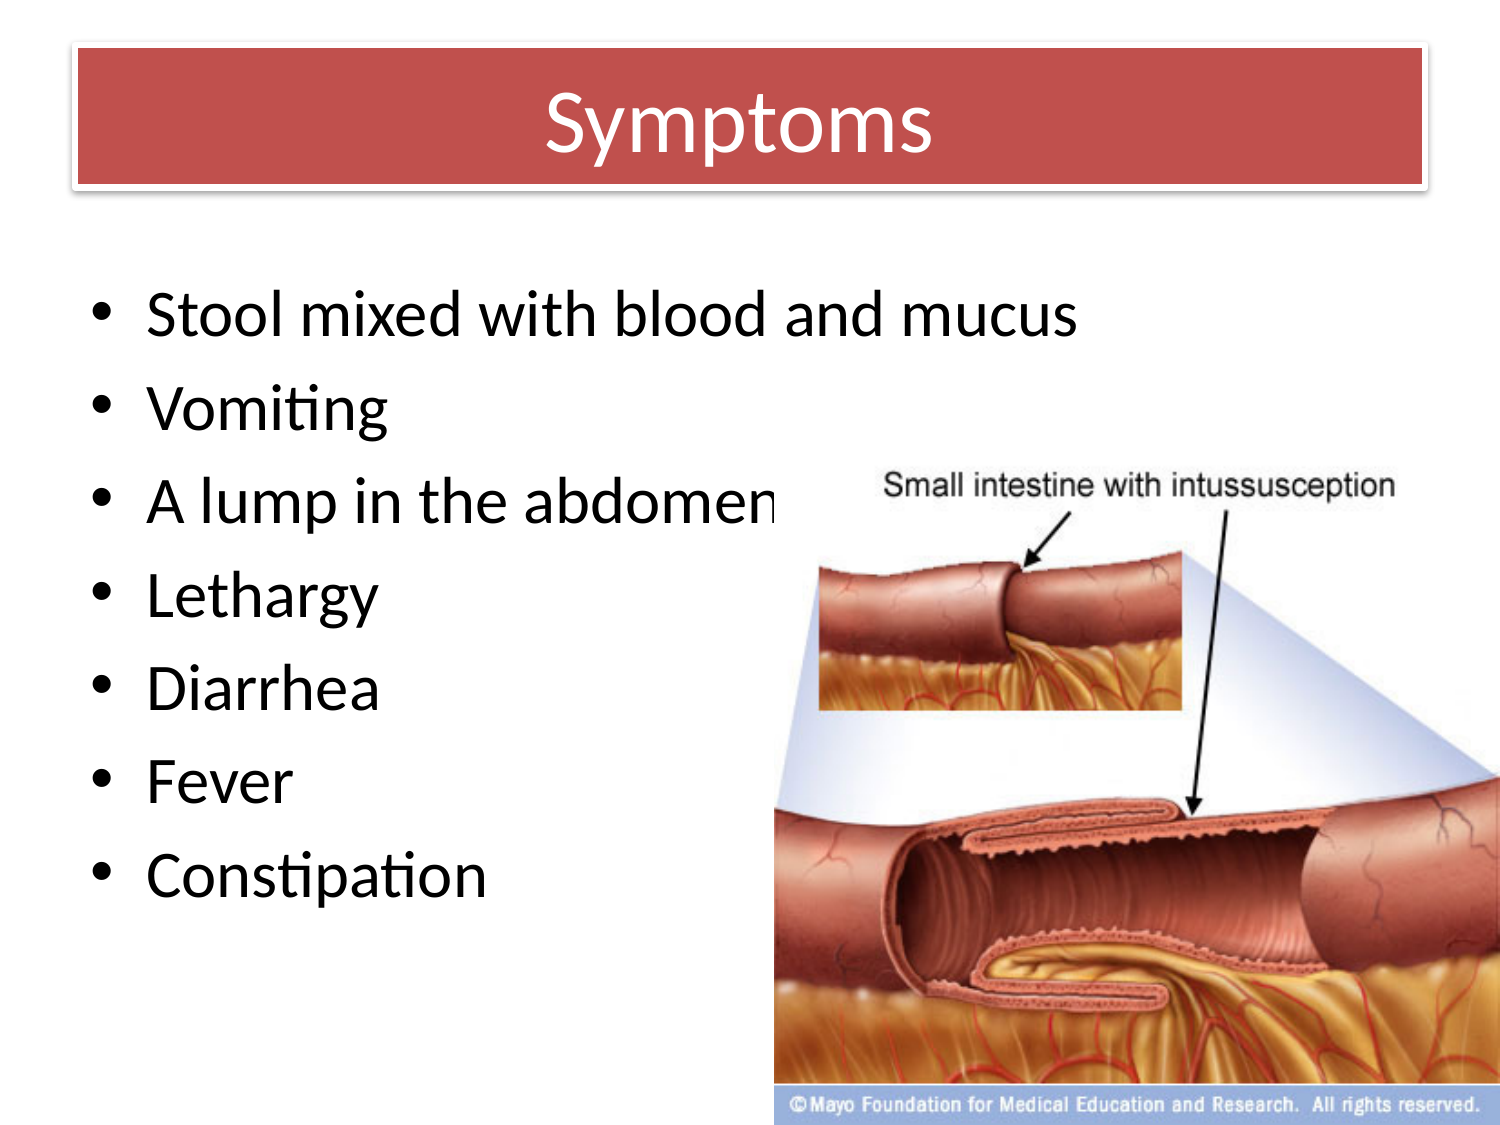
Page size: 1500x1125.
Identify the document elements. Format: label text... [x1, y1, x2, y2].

picture [774, 437, 1500, 1125]
title Symptoms [72, 42, 1428, 191]
list Stool mixed with blood and mucus Vomiting A lump in the abdomen Lethargy Diarrhea Fever Constipation [75, 262, 1425, 1005]
